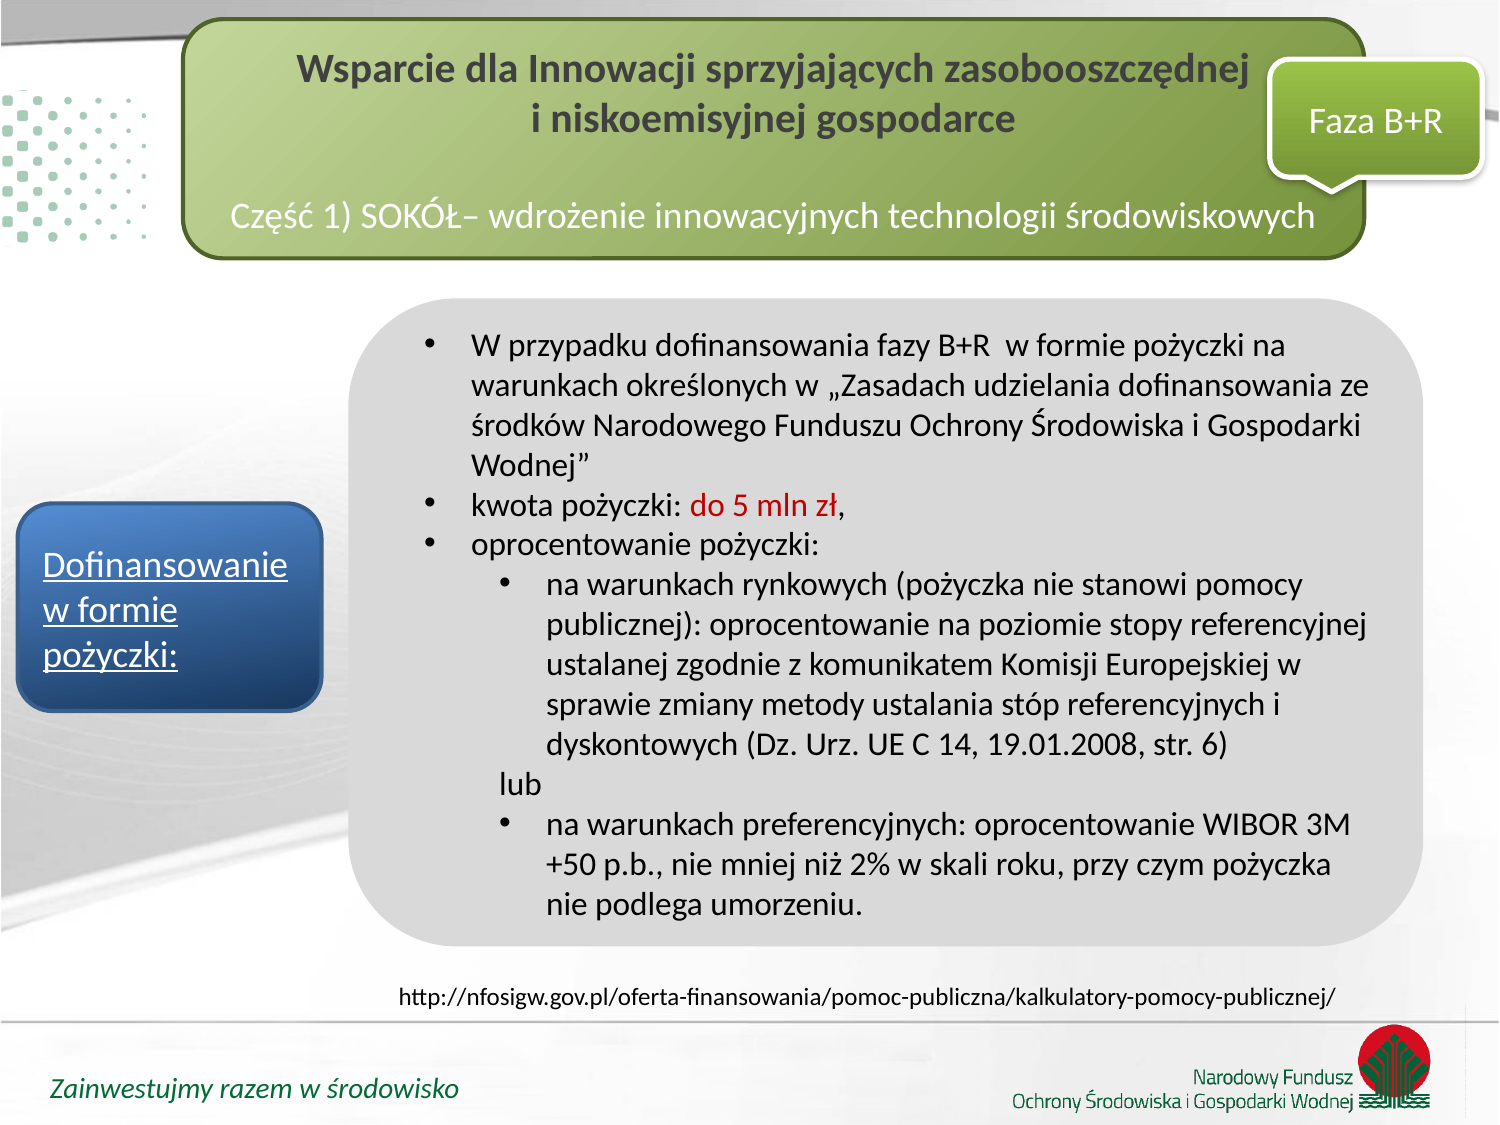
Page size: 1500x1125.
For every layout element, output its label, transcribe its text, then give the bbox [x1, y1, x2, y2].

text_box Wsparcie dla Innowacji sprzyjających zasobooszczędnej i niskoemisyjnej gospodarce Część 1) SOKÓŁ– wdrożenie innowacyjnych technologii środowiskowych [180, 17, 1367, 261]
text_box W przypadku dofinansowania fazy B+R w formie pożyczki na warunkach określonych w „Zasadach udzielania dofinansowania ze środków Narodowego Funduszu Ochrony Środowiska i Gospodarki Wodnej” kwota pożyczki: do 5 mln zł, oprocentowanie pożyczki: na warunkach rynkowych (pożyczka nie stanowi pomocy publicznej): oprocentowanie na poziomie stopy referencyjnej ustalanej zgodnie z komunikatem Komisji Europejskiej w sprawie zmiany metody ustalania stóp referencyjnych i dyskontowych (Dz. Urz. UE C 14, 19.01.2008, str. 6) lub na warunkach preferencyjnych: oprocentowanie WIBOR 3M +50 p.b., nie mniej niż 2% w skali roku, przy czym pożyczka nie podlega umorzeniu. [346, 296, 1426, 949]
text_box Dofinansowanie w formie pożyczki: [15, 501, 324, 714]
picture [0, 0, 1499, 1125]
text_box Faza B+R [1269, 59, 1483, 192]
text_box http://nfosigw.gov.pl/oferta-finansowania/pomoc-publiczna/kalkulatory-pomocy-publicznej/ [383, 972, 1435, 1018]
